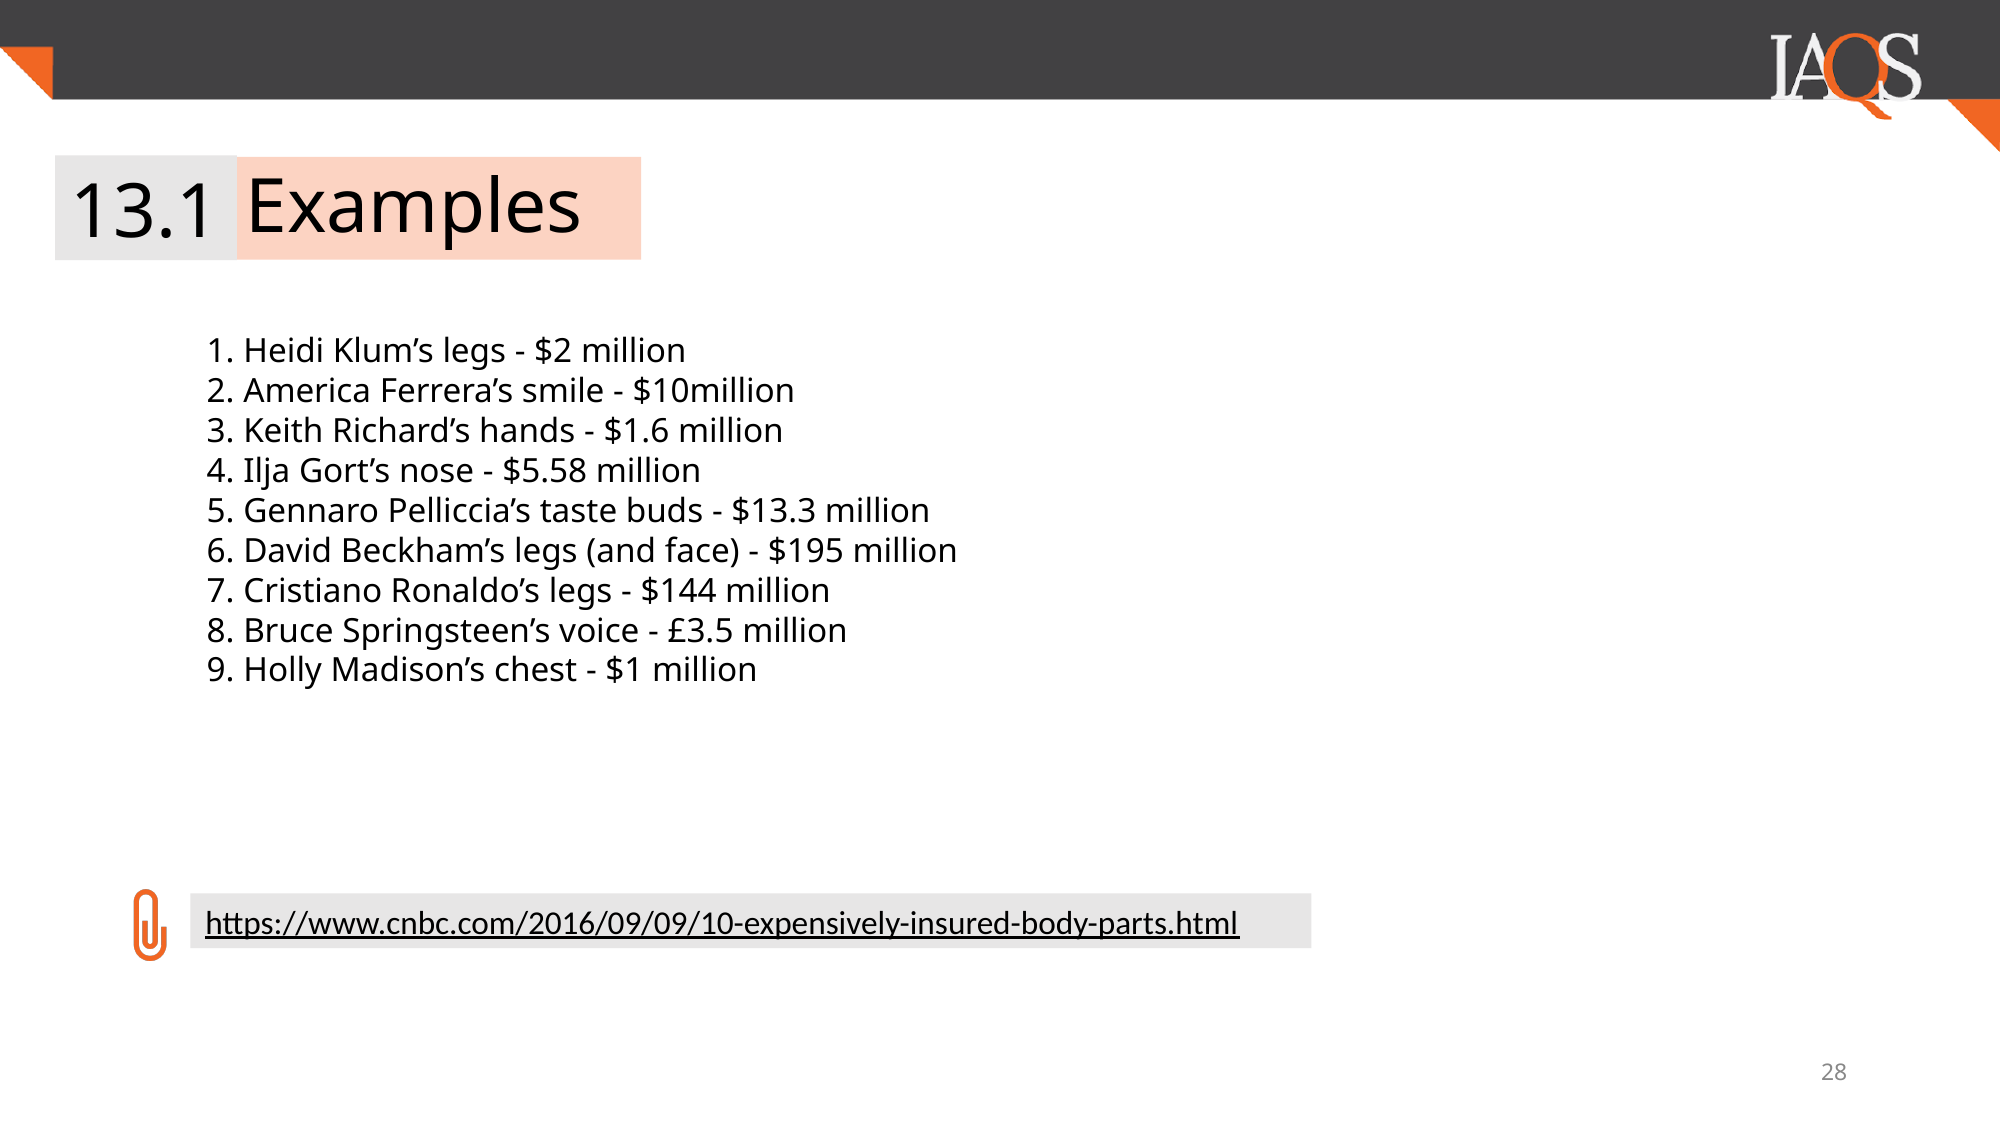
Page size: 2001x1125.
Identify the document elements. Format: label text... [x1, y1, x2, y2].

text_box 1. Heidi Klum’s legs - $2 million 2. America Ferrera’s smile - $10million 3. Keith Richard’s hands - $1.6 million 4. Ilja Gort’s nose - $5.58 million 5. Gennaro Pelliccia’s taste buds - $13.3 million 6. David Beckham’s legs (and face) - $195 million 7. Cristiano Ronaldo’s legs - $144 million 8. Bruce Springsteen’s voice - £3.5 million 9. Holly Madison’s chest - $1 million [191, 321, 1500, 696]
text_box 13.1 [55, 155, 237, 261]
picture [0, 0, 2000, 152]
text_box https://www.cnbc.com/2016/09/09/10-expensively-insured-body-parts.html [196, 893, 1312, 949]
slide_number ‹#› [1412, 1042, 1863, 1103]
picture [109, 884, 191, 966]
title Examples [237, 156, 642, 260]
